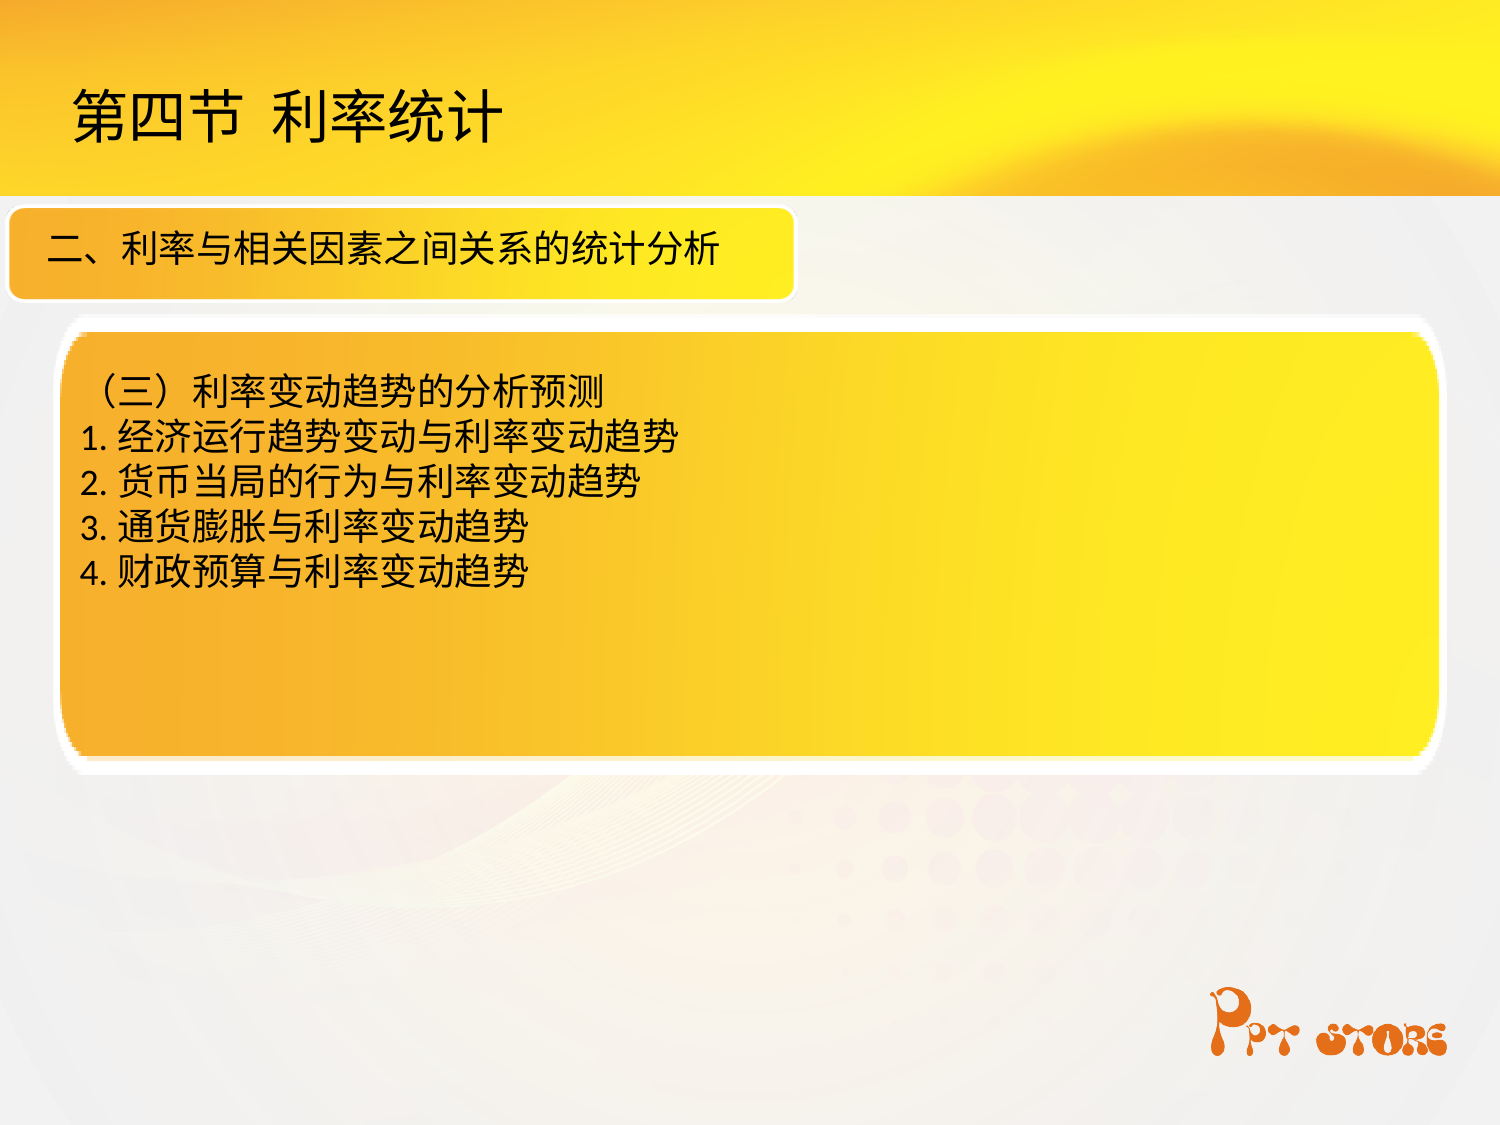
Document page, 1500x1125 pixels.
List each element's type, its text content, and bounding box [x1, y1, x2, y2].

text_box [5, 204, 798, 325]
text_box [52, 314, 1453, 776]
title 第四节 利率统计 [0, 56, 963, 173]
picture [0, 1, 1500, 1125]
